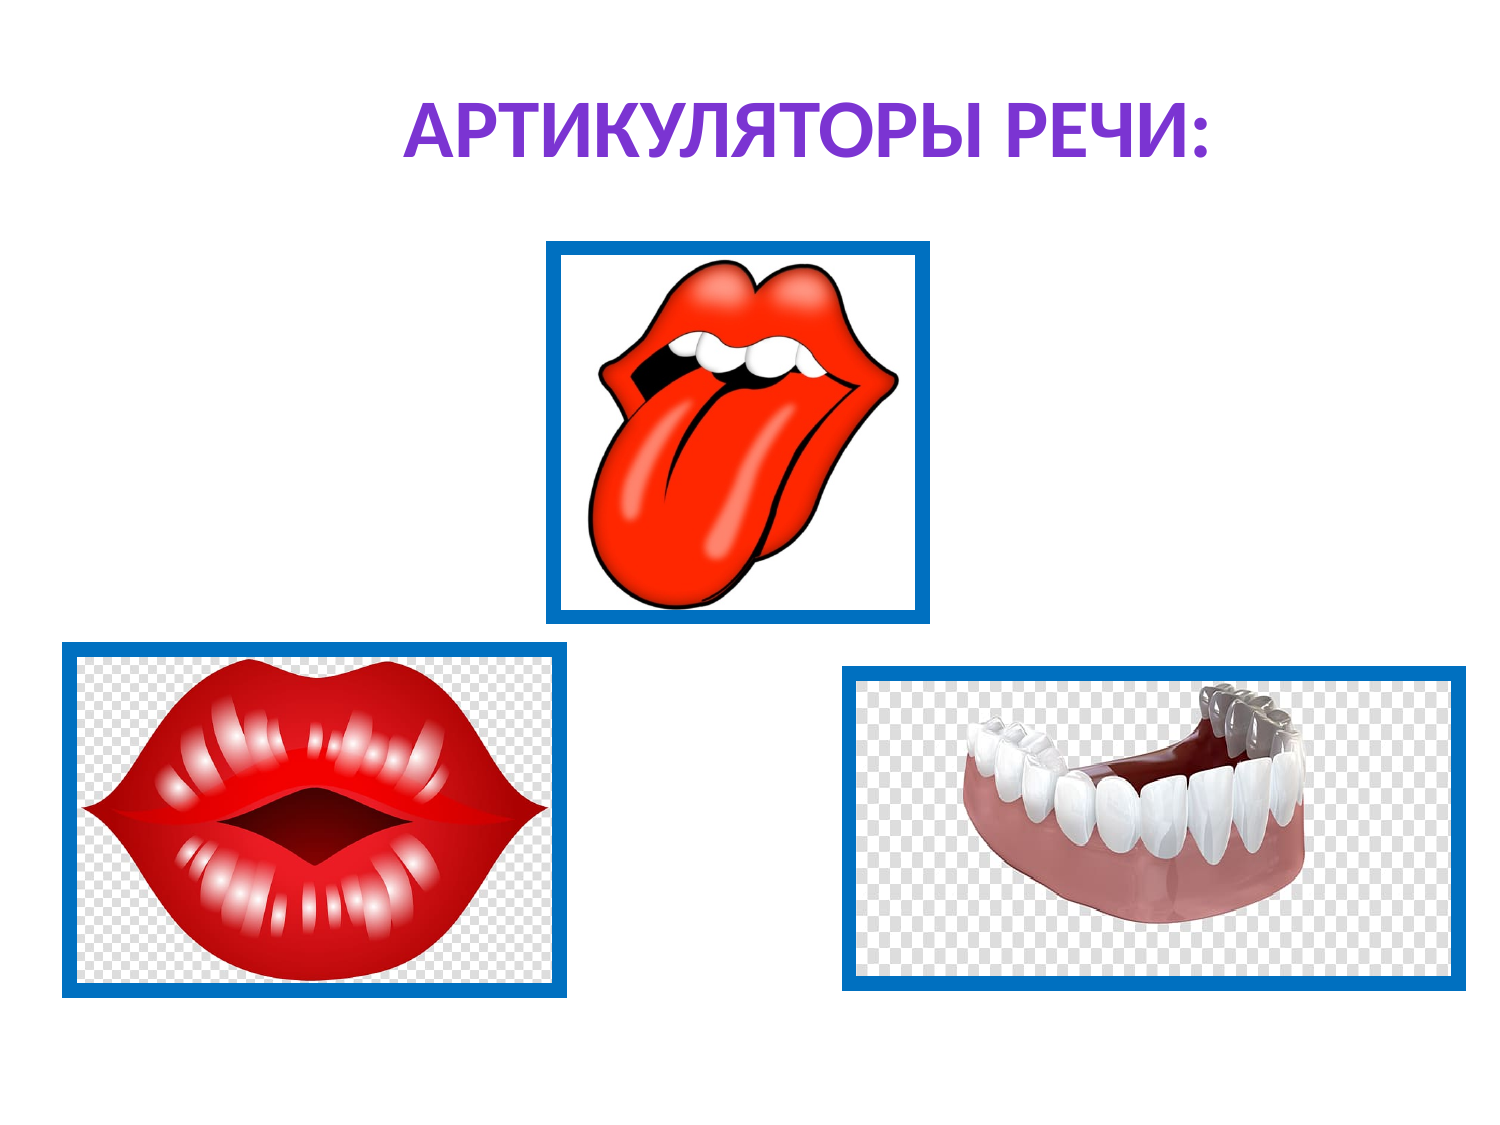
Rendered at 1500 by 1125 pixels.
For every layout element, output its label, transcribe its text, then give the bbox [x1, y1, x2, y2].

text_box АРТИКУЛЯТОРЫ РЕЧи: [147, 66, 1470, 182]
picture [76, 656, 553, 984]
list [855, 680, 1452, 977]
picture [560, 255, 916, 610]
